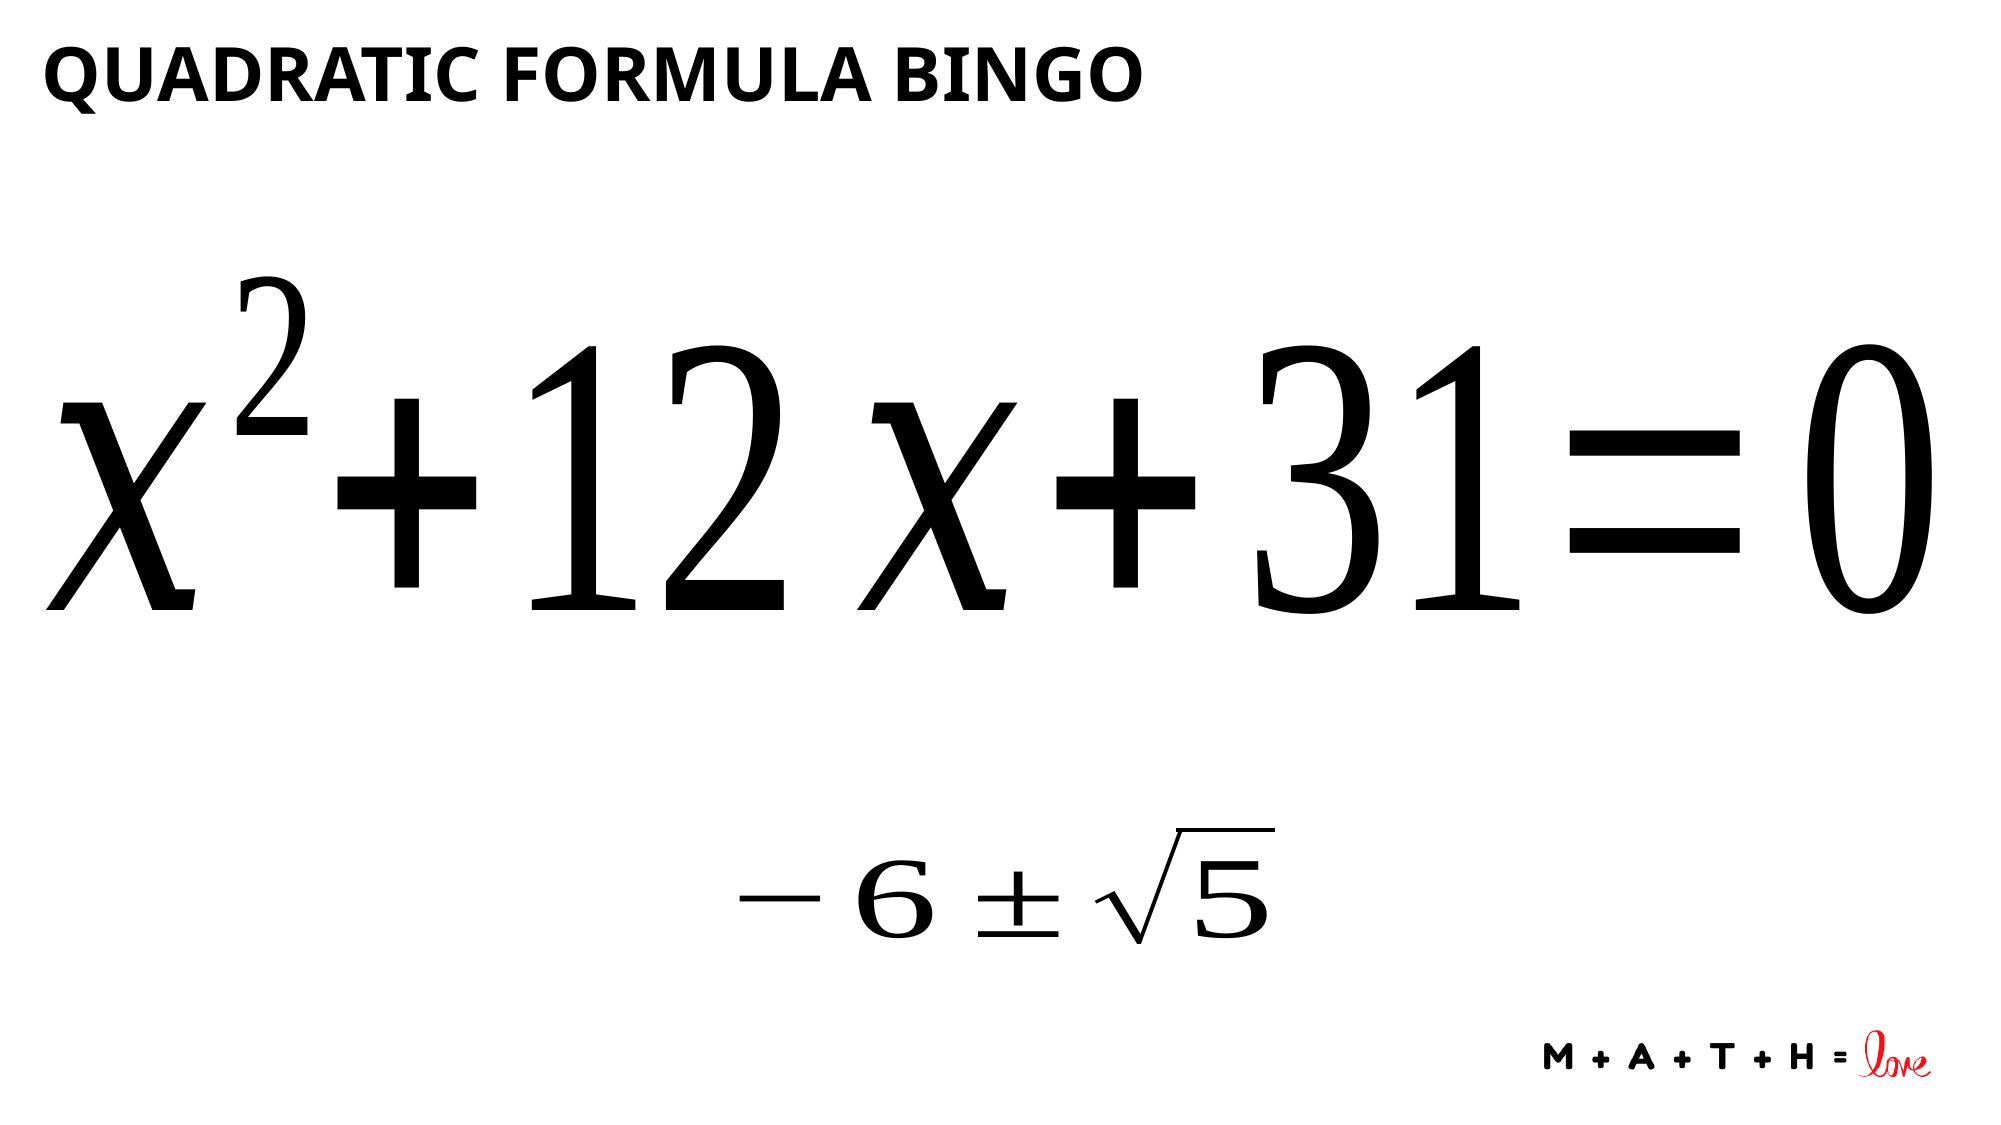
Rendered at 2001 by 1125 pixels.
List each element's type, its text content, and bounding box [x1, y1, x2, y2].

picture [1528, 1026, 1941, 1082]
text_box QUADRATIC FORMULA BINGO [27, 18, 1323, 124]
